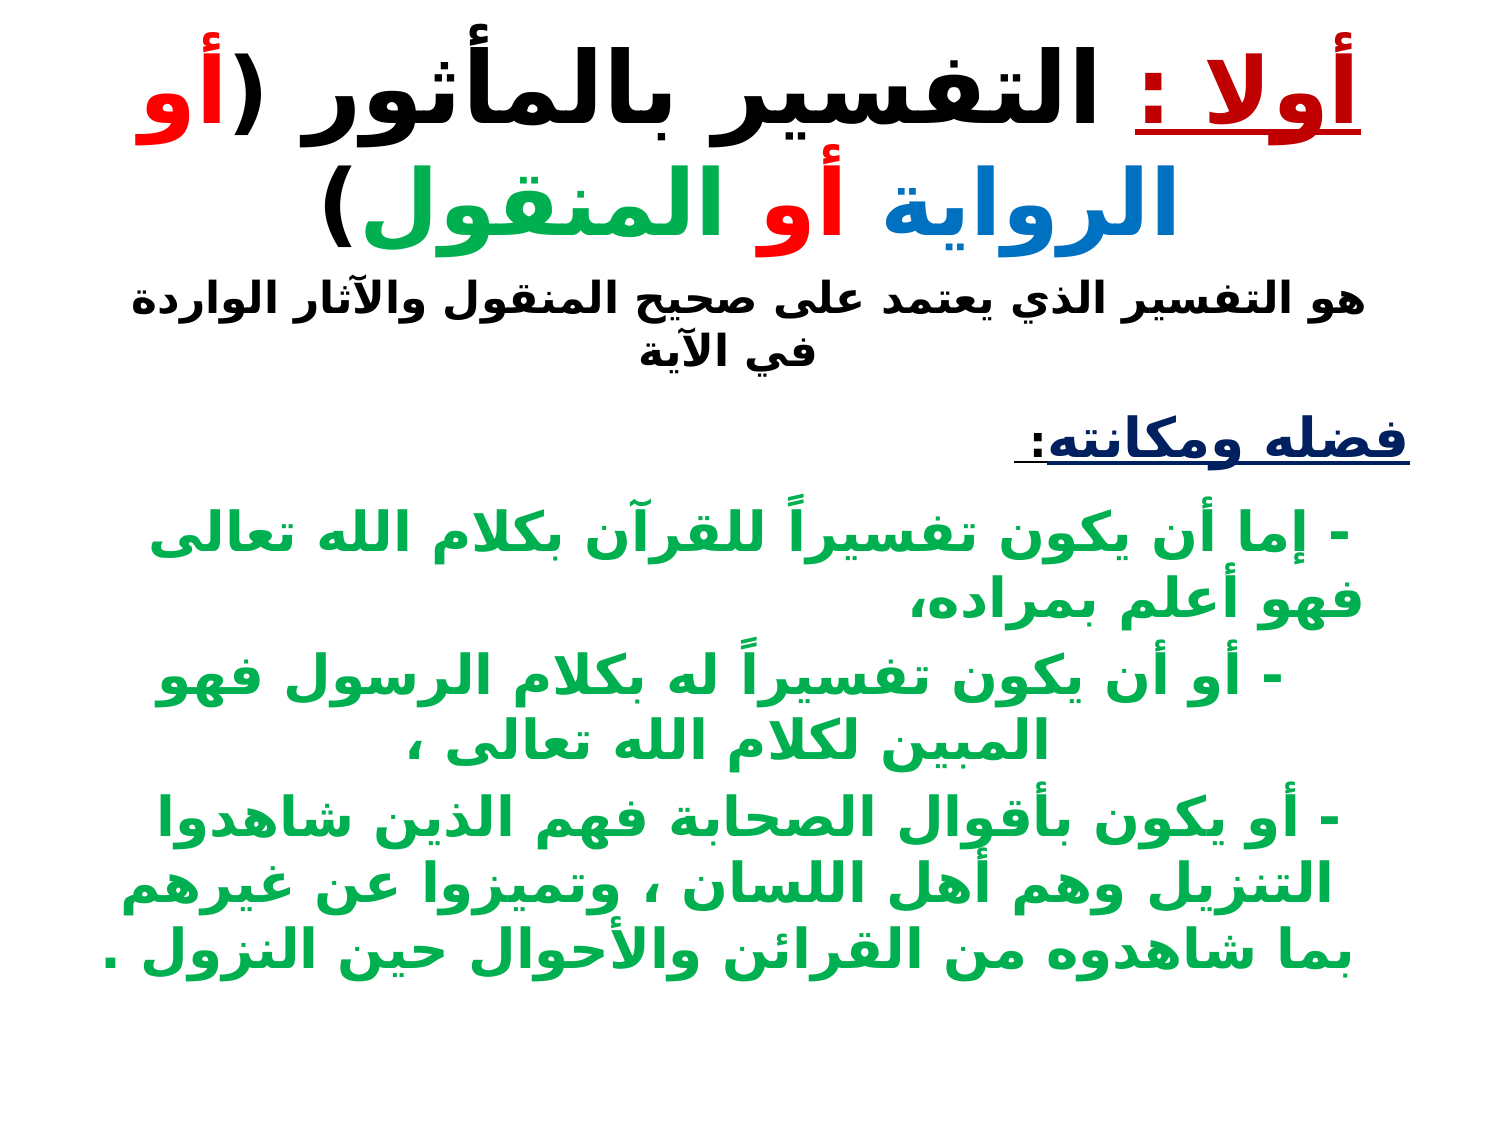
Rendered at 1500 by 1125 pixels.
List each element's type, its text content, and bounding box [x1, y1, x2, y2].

title أولا : التفسير بالمأثور (أو الرواية أو المنقول) [75, 45, 1425, 233]
list هو التفسير الذي يعتمد على صحيح المنقول والآثار الواردة في الآية فضله ومكانته: - إما أن يكون تفسيراً للقرآن بكلام الله تعالى فهو أعلم بمراده، - أو أن يكون تفسيراً له بكلام الرسول فهو المبين لكلام الله تعالى ، - أو يكون بأقوال الصحابة فهم الذين شاهدوا التنزيل وهم أهل اللسان ، وتميزوا عن غيرهم بما شاهدوه من القرائن والأحوال حين النزول . [75, 262, 1425, 1005]
